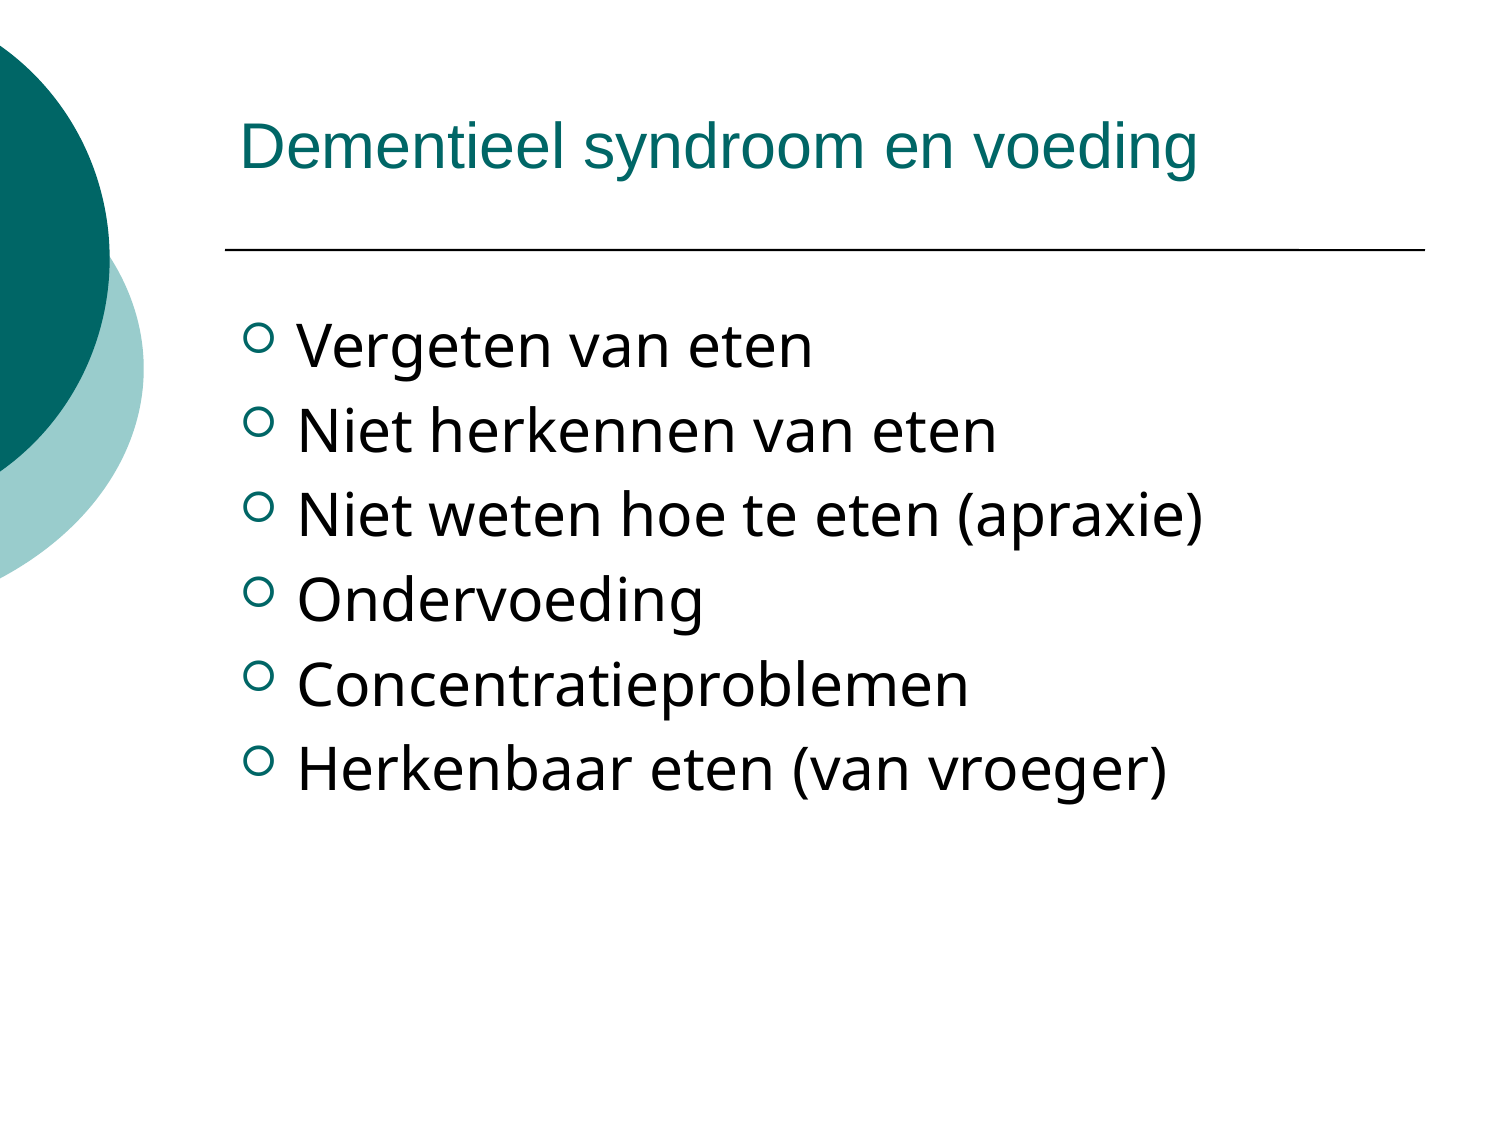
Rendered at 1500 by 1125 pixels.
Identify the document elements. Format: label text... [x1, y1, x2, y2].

title Dementieel syndroom en voeding [224, 49, 1425, 238]
list Vergeten van eten Niet herkennen van eten Niet weten hoe te eten (apraxie) Ondervoeding Concentratieproblemen Herkenbaar eten (van vroeger) [224, 299, 1425, 975]
